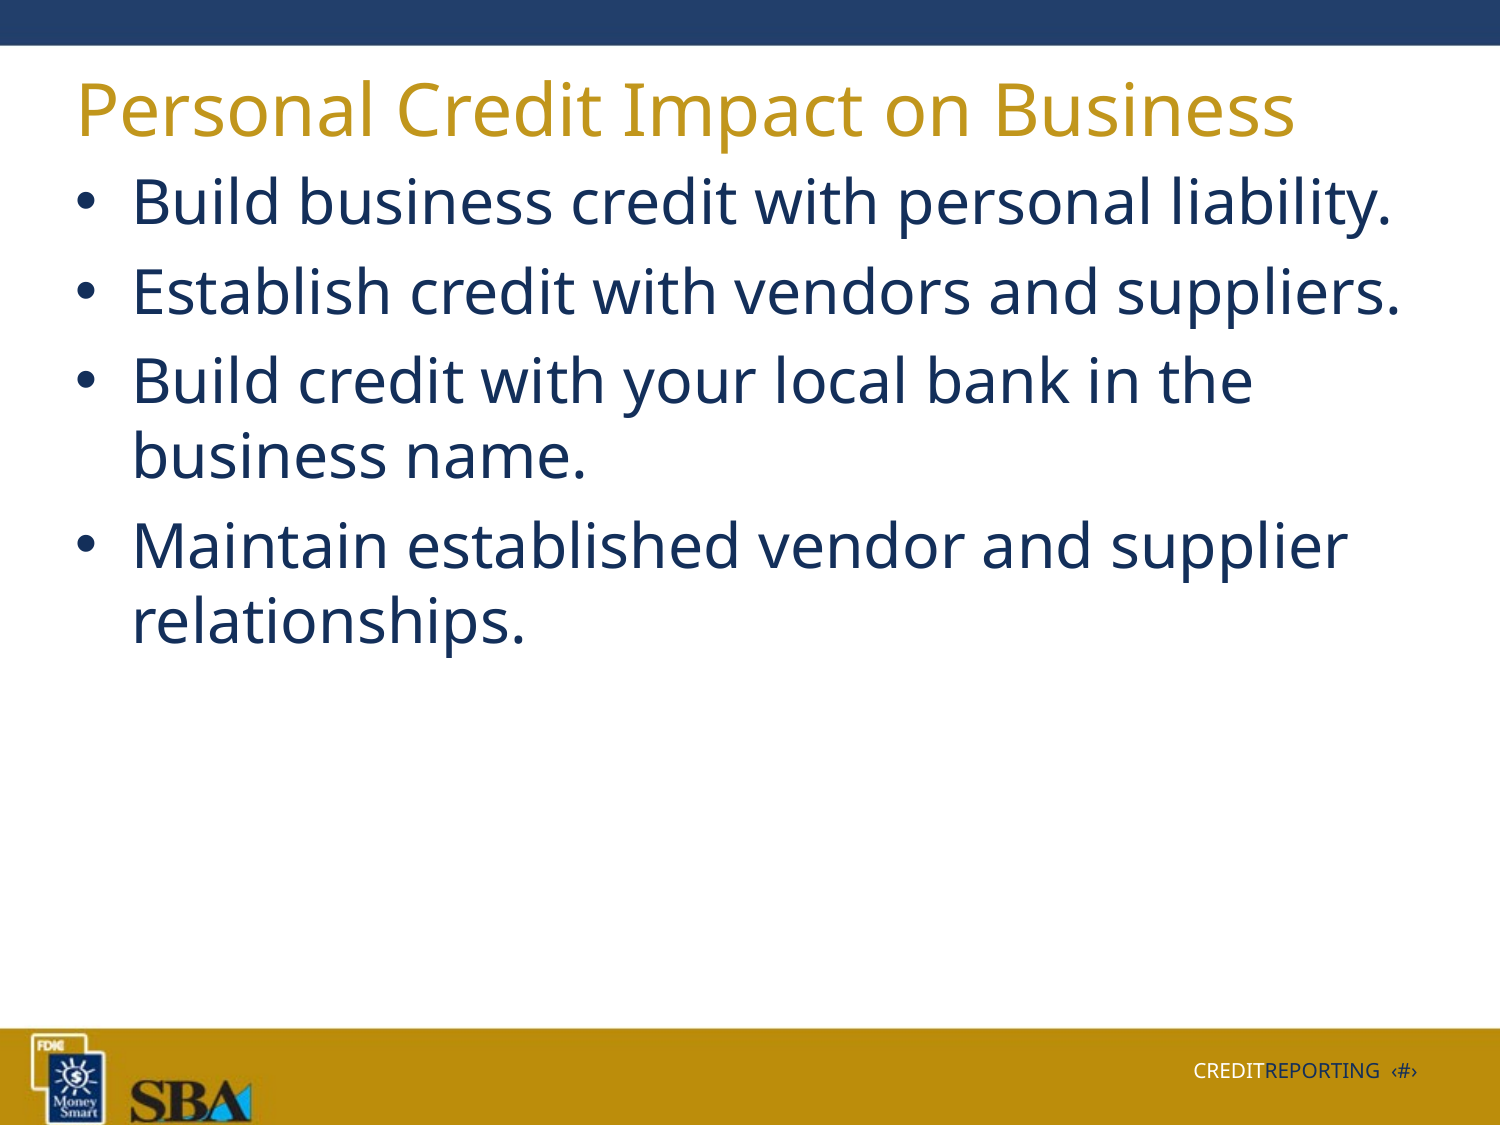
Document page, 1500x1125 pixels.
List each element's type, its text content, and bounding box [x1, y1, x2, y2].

list Build business credit with personal liability. Establish credit with vendors and suppliers. Build credit with your local bank in the business name. Maintain established vendor and supplier relationships. [74, 161, 1426, 863]
picture [0, 0, 1500, 1125]
title Personal Credit Impact on Business [74, 61, 1426, 161]
